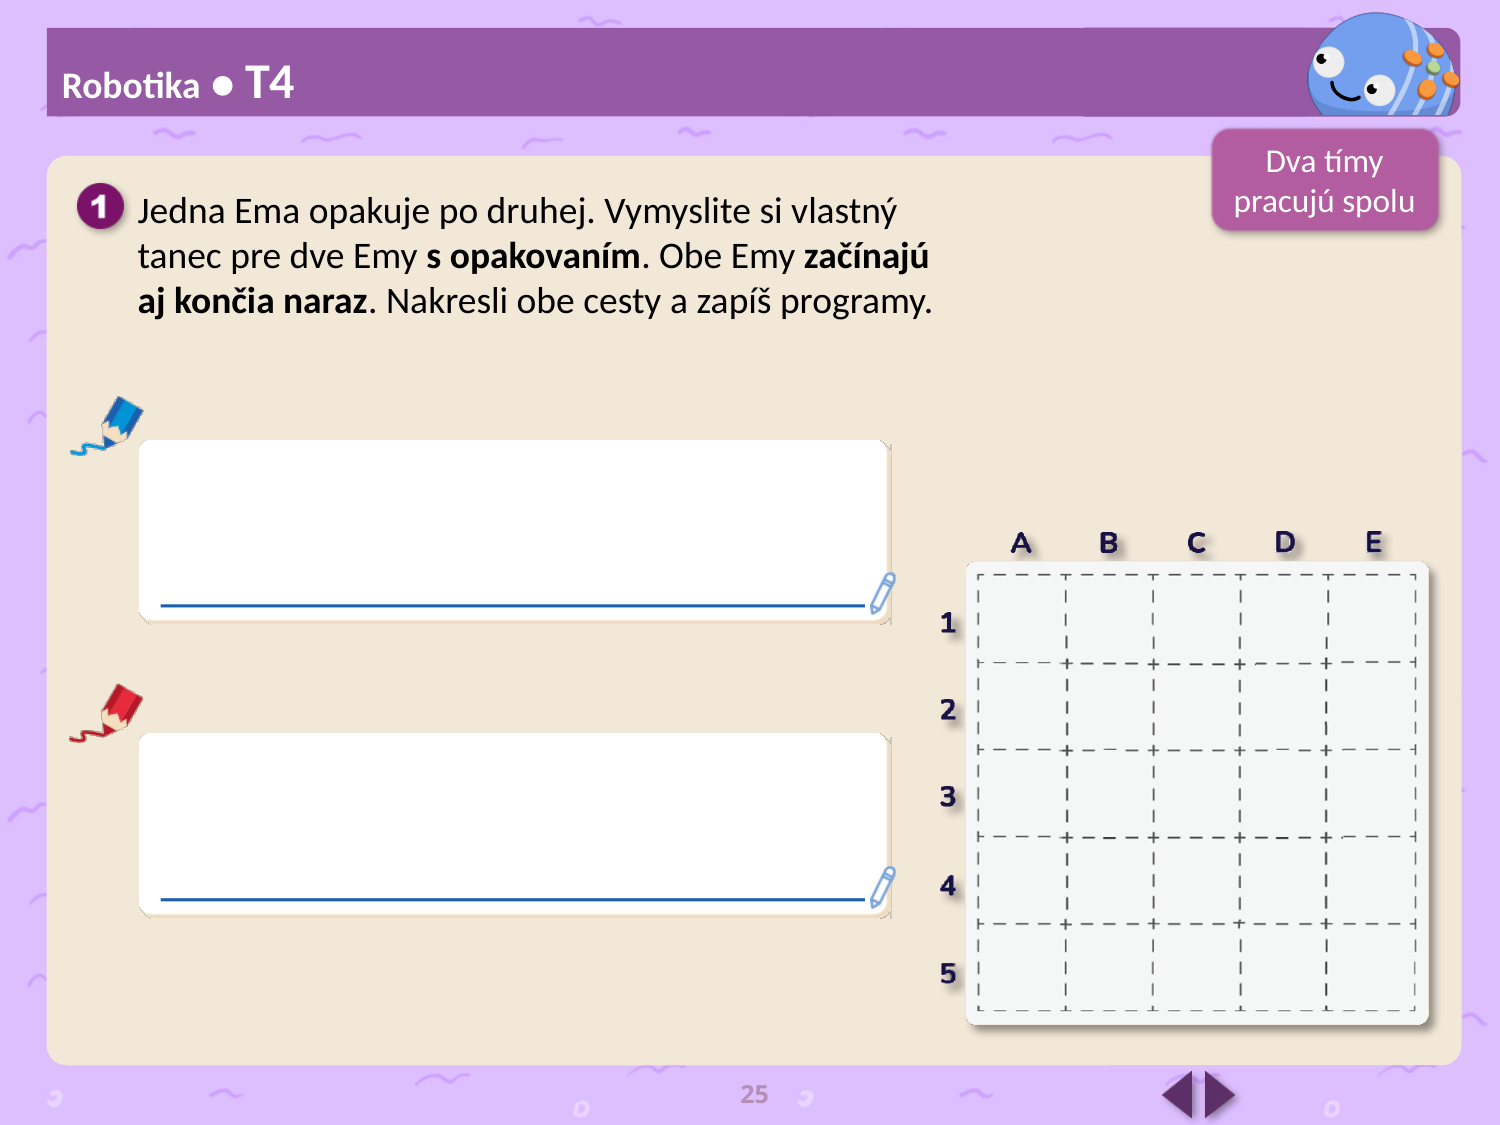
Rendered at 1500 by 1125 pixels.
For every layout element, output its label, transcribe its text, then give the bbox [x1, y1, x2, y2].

picture [70, 396, 896, 626]
slide_number 25 [718, 1065, 792, 1125]
picture [69, 683, 896, 919]
picture [939, 531, 1429, 1025]
picture [77, 183, 124, 229]
picture [0, 0, 1500, 1125]
title Robotika ● T4 [46, 27, 1307, 117]
text_box Jedna Ema opakuje po druhej. Vymyslite si vlastný tanec pre dve Emy s opakovaním. Obe Emy začínajú aj končia naraz. Nakresli obe cesty a zapíš programy. [123, 178, 1140, 329]
text_box [45, 154, 1463, 1067]
text_box Dva tímy pracujú spolu [1212, 129, 1438, 231]
